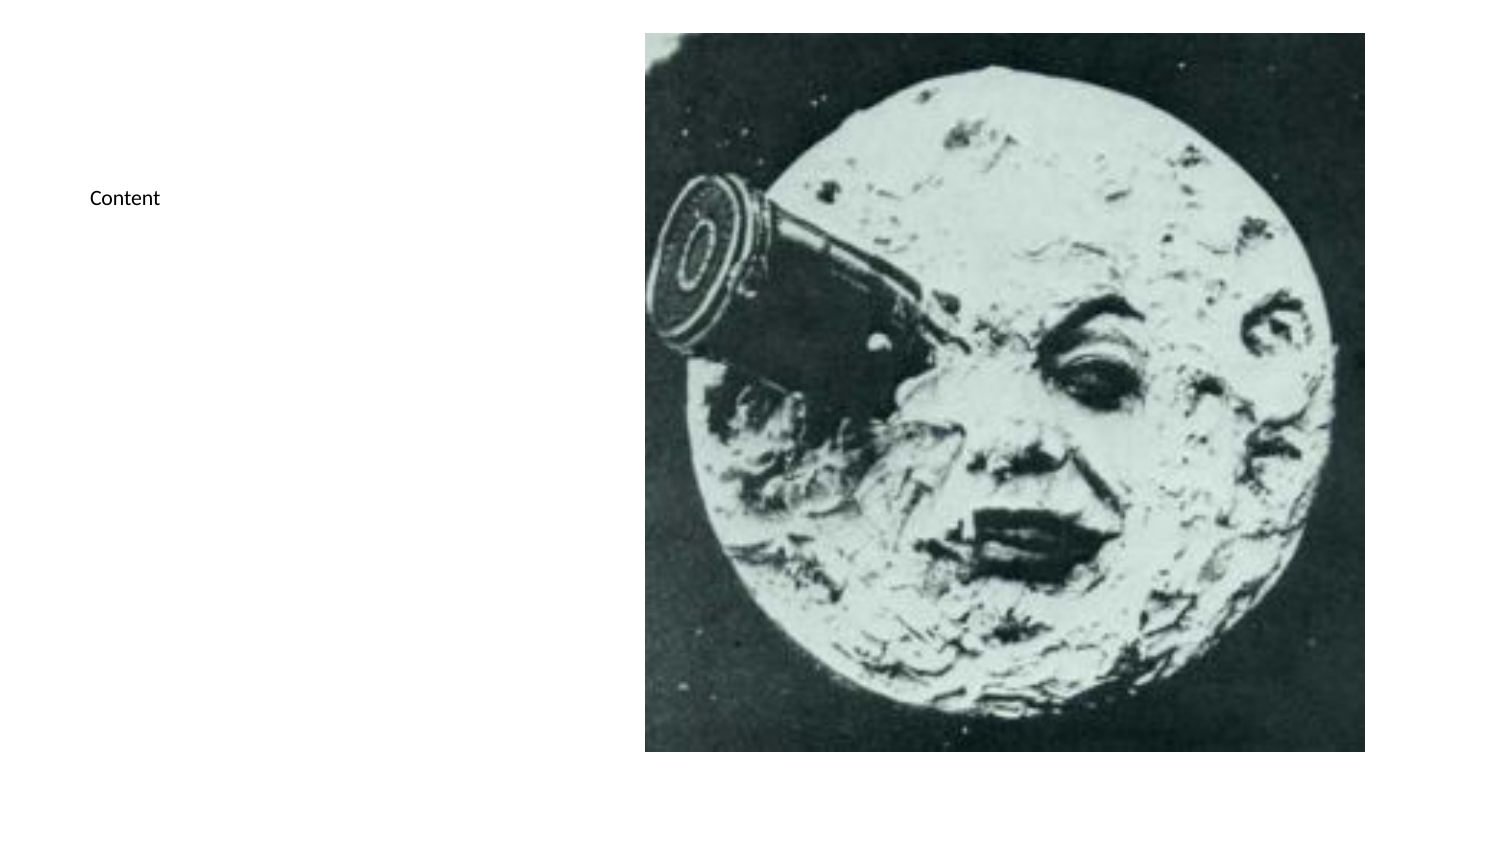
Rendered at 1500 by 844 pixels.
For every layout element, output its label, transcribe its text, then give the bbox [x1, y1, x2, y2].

list Content [75, 176, 569, 754]
picture [645, 33, 1365, 753]
